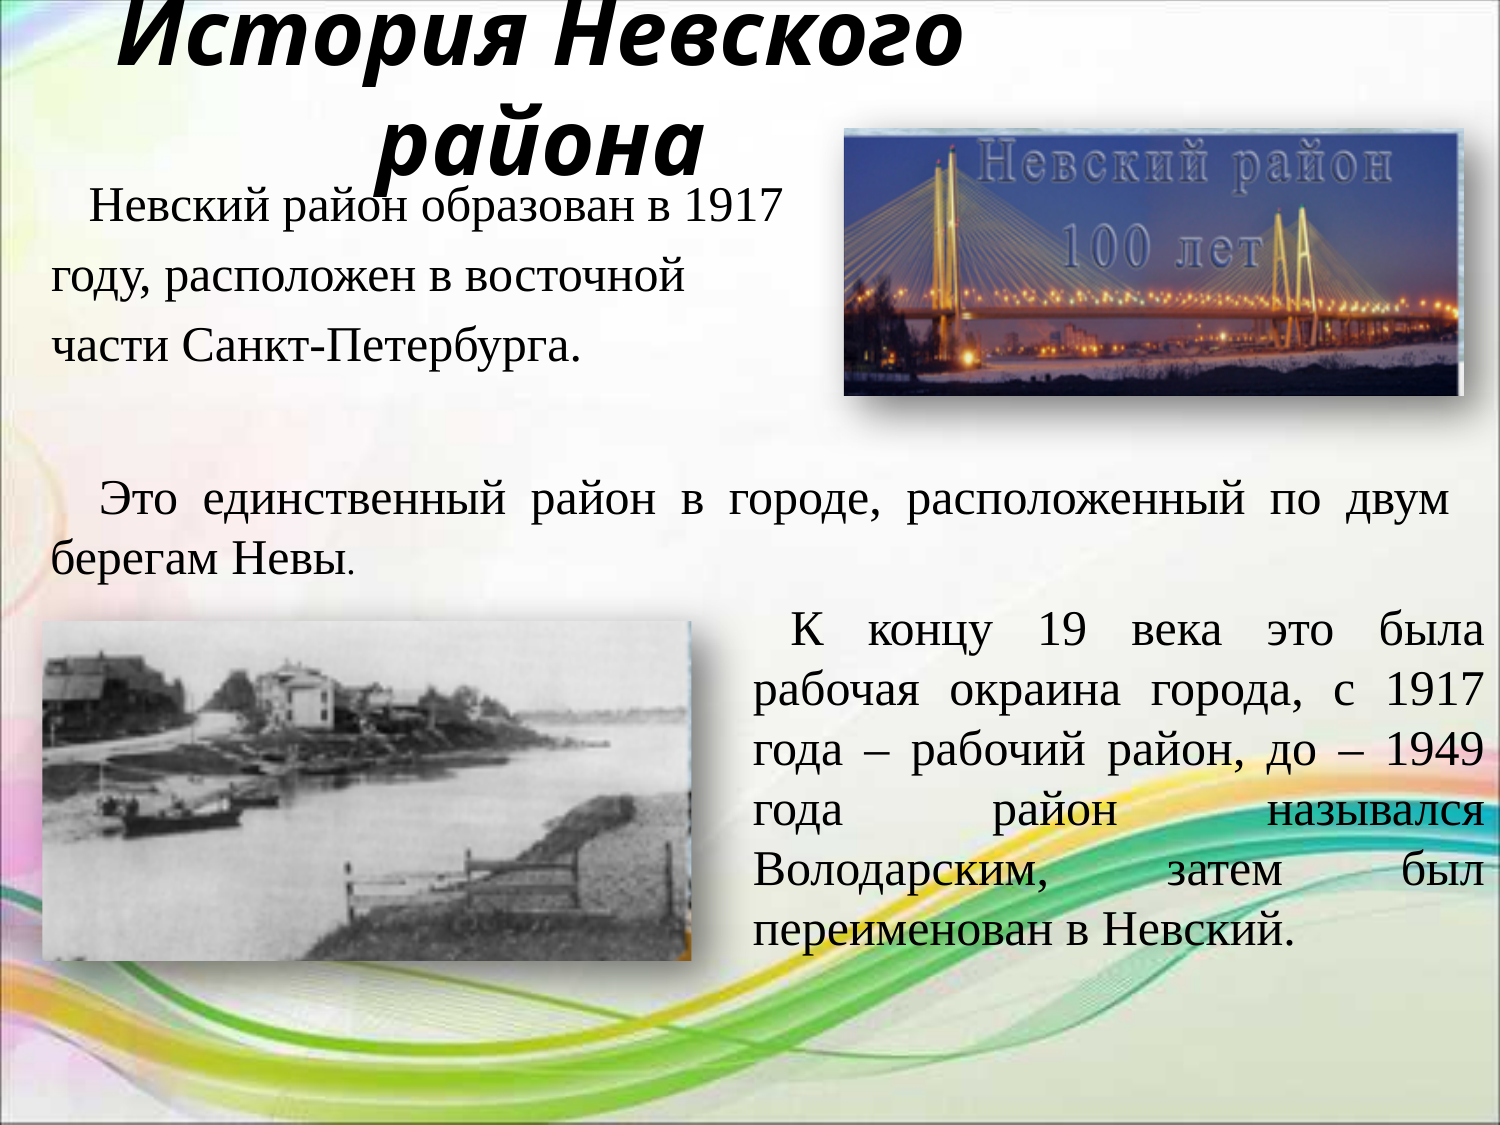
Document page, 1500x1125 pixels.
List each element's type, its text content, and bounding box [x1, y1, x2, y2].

list Невский район образован в 1917 году, расположен в восточной части Санкт-Петербурга. [23, 164, 821, 399]
text_box Это единственный район в городе, расположенный по двум берегам Невы. [35, 456, 1465, 592]
text_box К концу 19 века это была рабочая окраина города, с 1917 года – рабочий район, до – 1949 года район назывался Володарским, затем был переименован в Невский. [738, 587, 1500, 963]
title История Невского района [75, 45, 1008, 233]
picture [0, 0, 1500, 1125]
